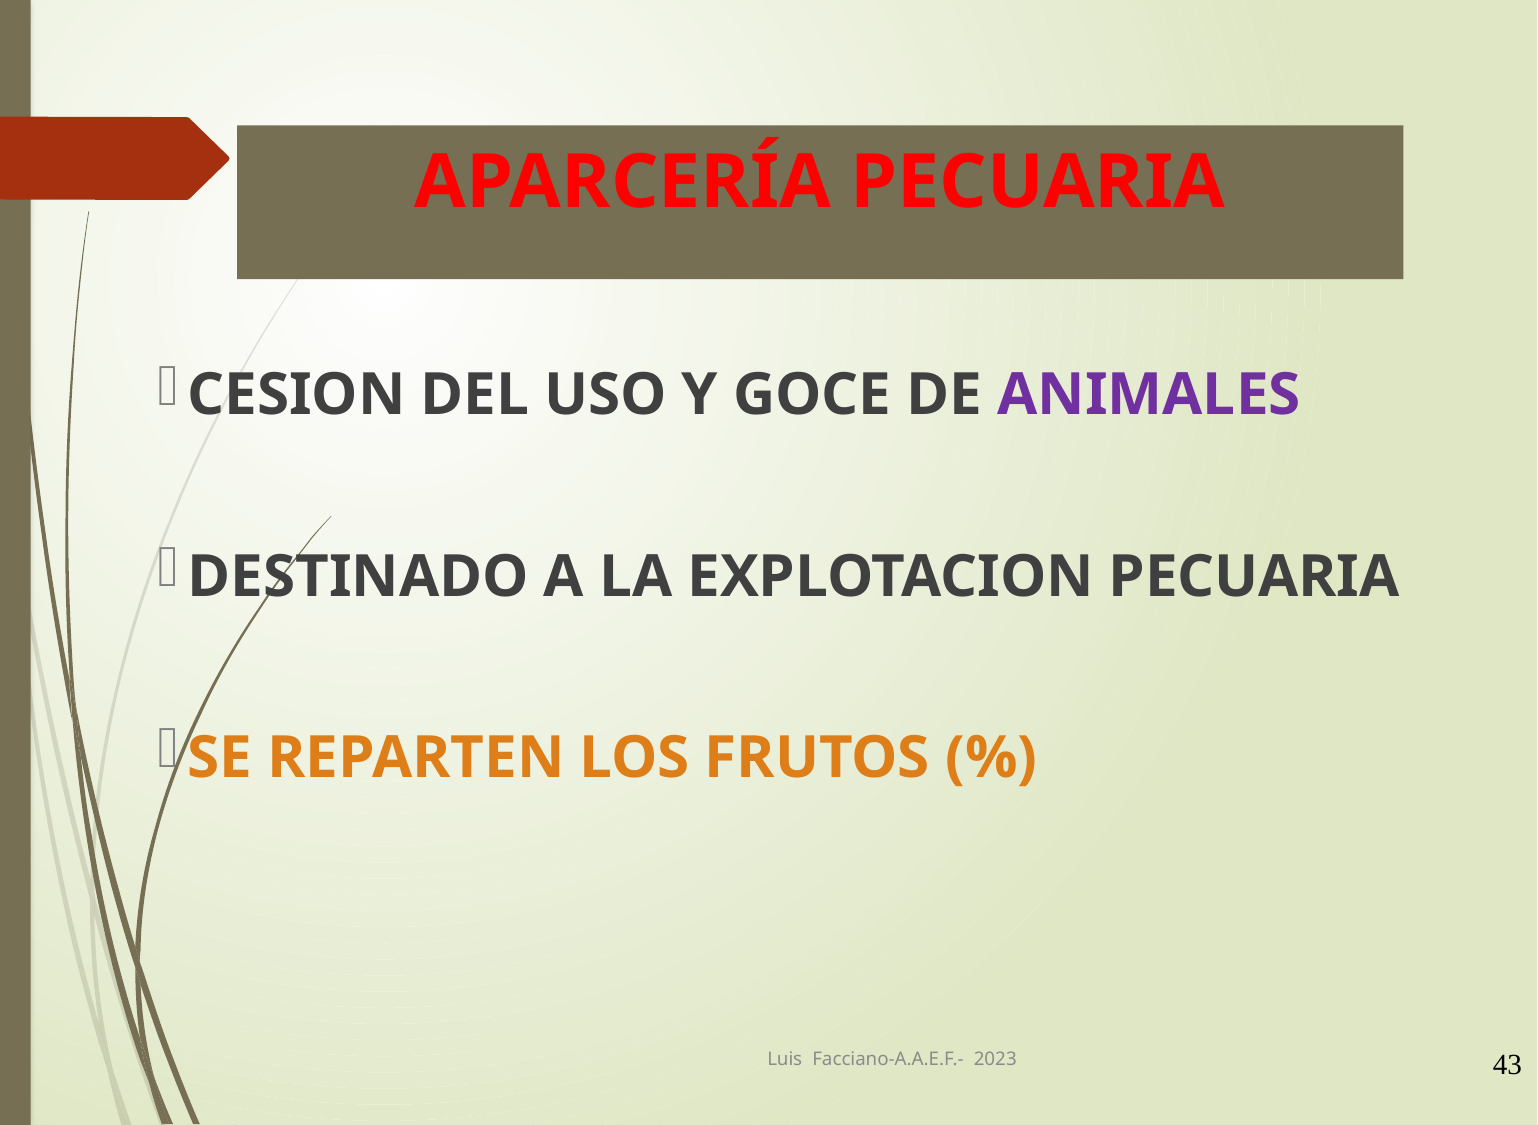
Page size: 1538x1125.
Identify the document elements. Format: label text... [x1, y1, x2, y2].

footer Luis Facciano-A.A.E.F.- 2023 [752, 1032, 1538, 1083]
list CESION DEL USO Y GOCE DE ANIMALES DESTINADO A LA EXPLOTACION PECUARIA SE REPARTEN LOS FRUTOS (%) [142, 348, 1513, 964]
title APARCERÍA PECUARIA [237, 125, 1404, 280]
slide_number 43 [1447, 1050, 1538, 1075]
